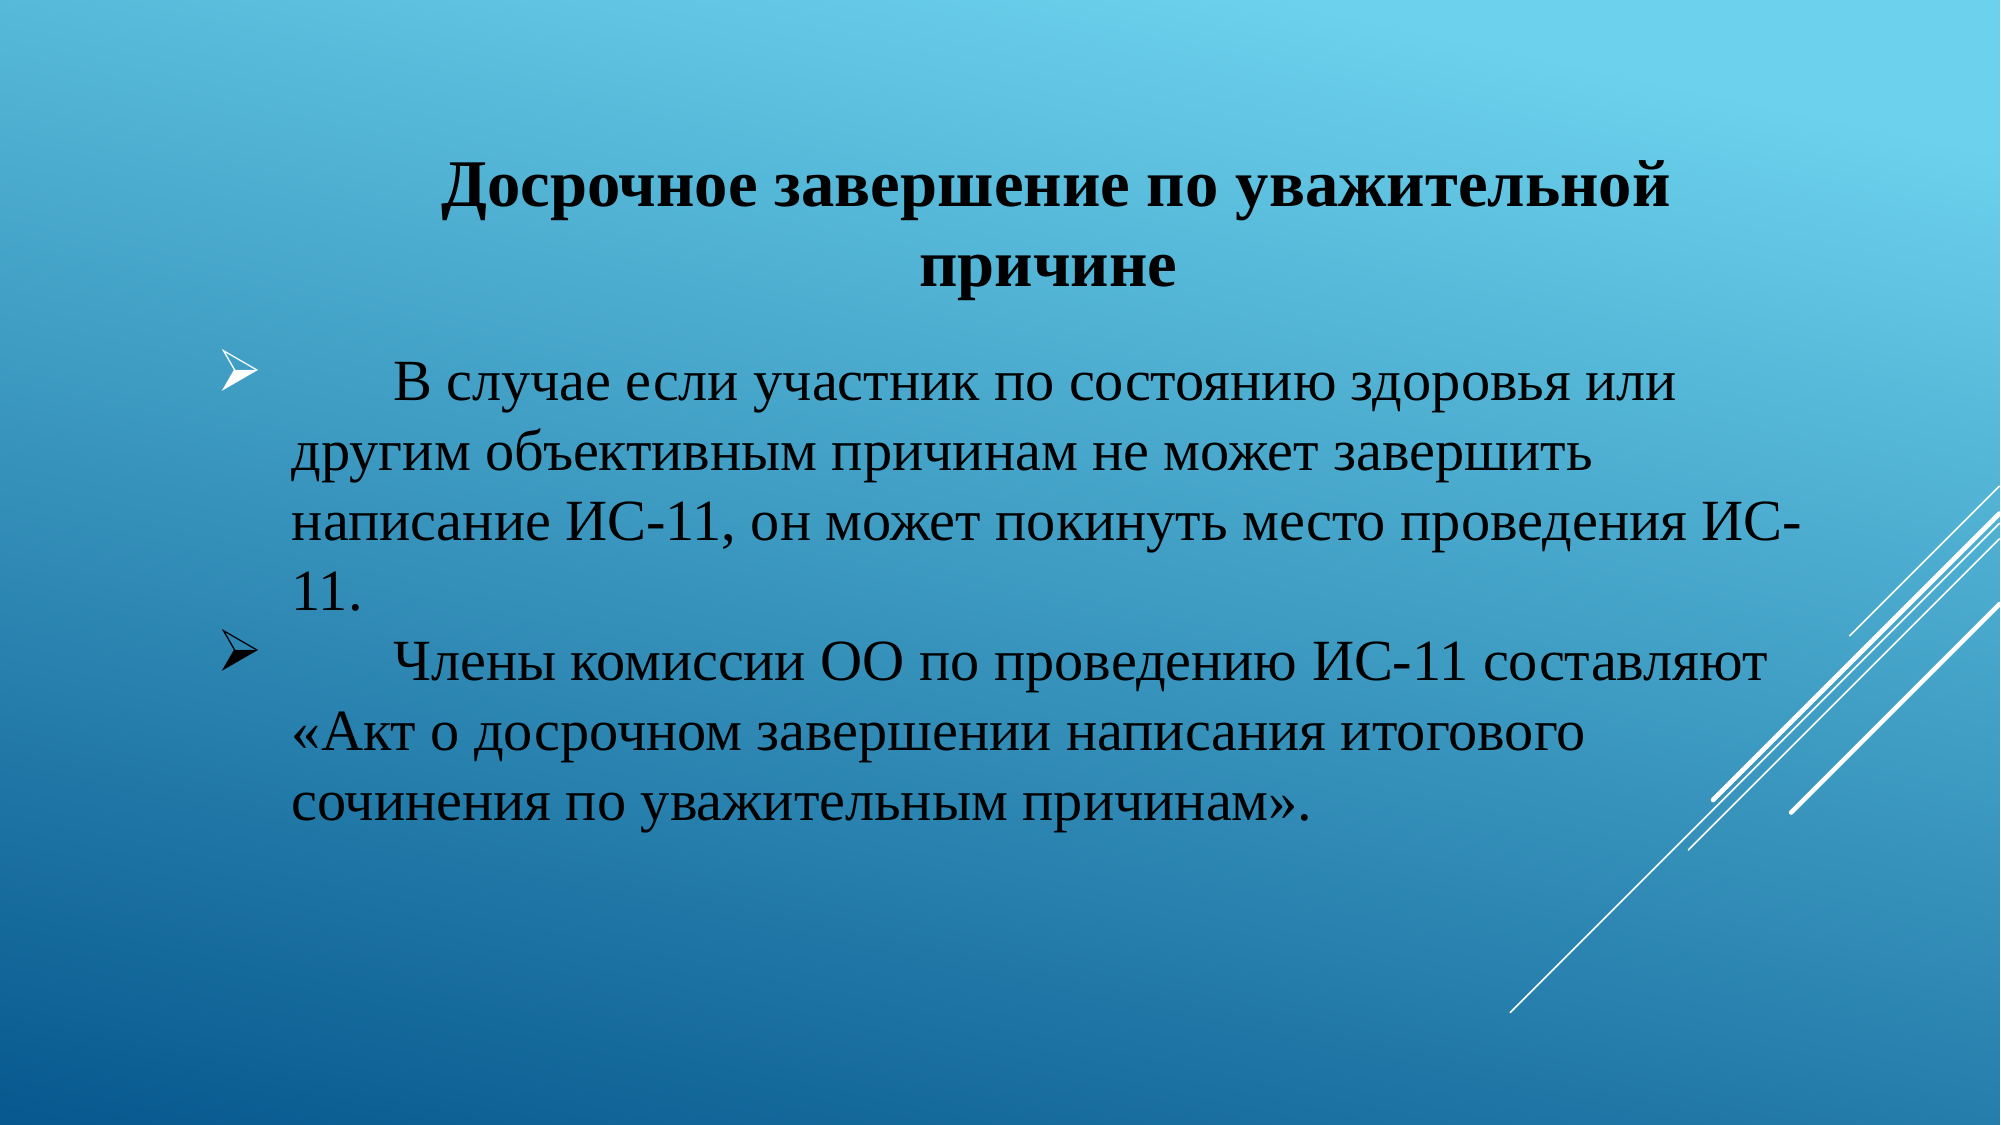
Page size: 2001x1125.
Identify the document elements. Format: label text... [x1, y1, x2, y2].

text_box Досрочное завершение по уважительной причине [390, 52, 1723, 307]
text_box В случае если участник по состоянию здоровья или другим объективным причинам не может завершить написание ИС-11, он может покинуть место проведения ИС-11. Члены комиссии ОО по проведению ИС-11 составляют «Акт о досрочном завершении написания итогового сочинения по уважительным причинам». [202, 149, 1862, 840]
